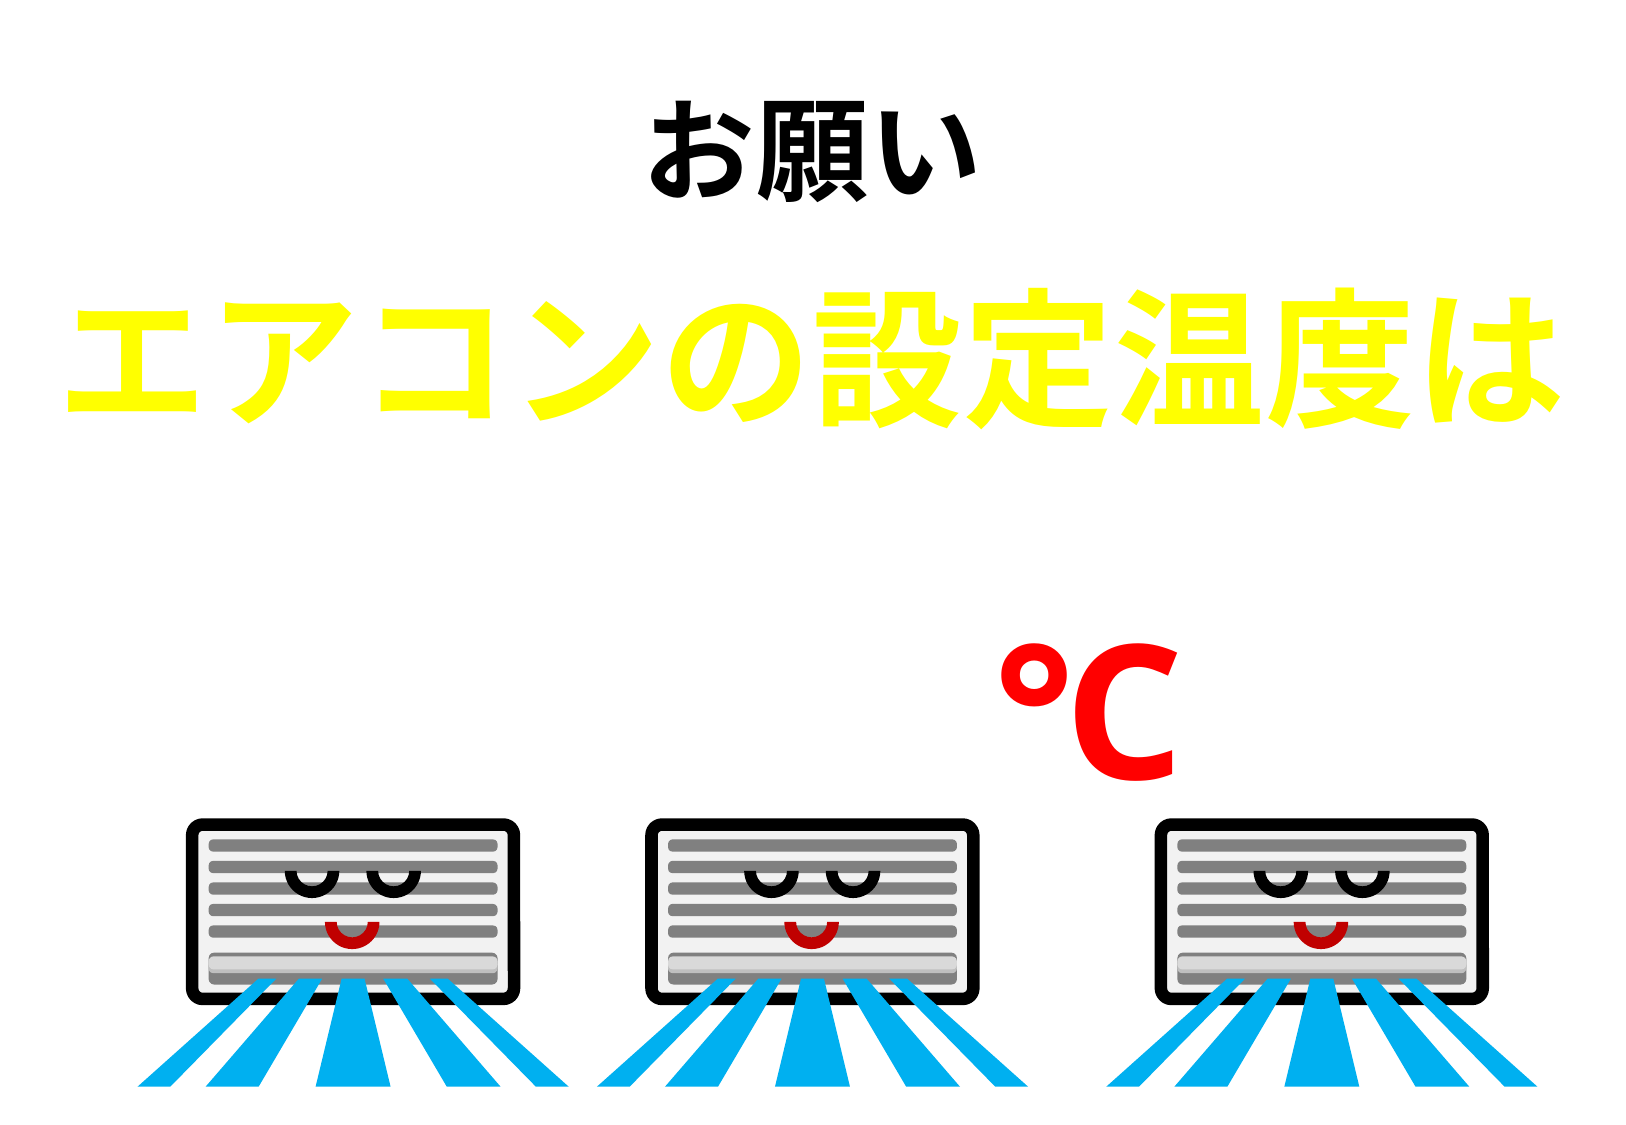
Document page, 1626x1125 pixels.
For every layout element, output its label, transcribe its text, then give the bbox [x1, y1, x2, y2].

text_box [596, 824, 1029, 1087]
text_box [1105, 824, 1538, 1087]
text_box ℃ [915, 584, 1262, 825]
text_box エアコンの設定温度は [0, 258, 1625, 453]
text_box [137, 824, 569, 1087]
text_box お願い [0, 73, 1625, 223]
